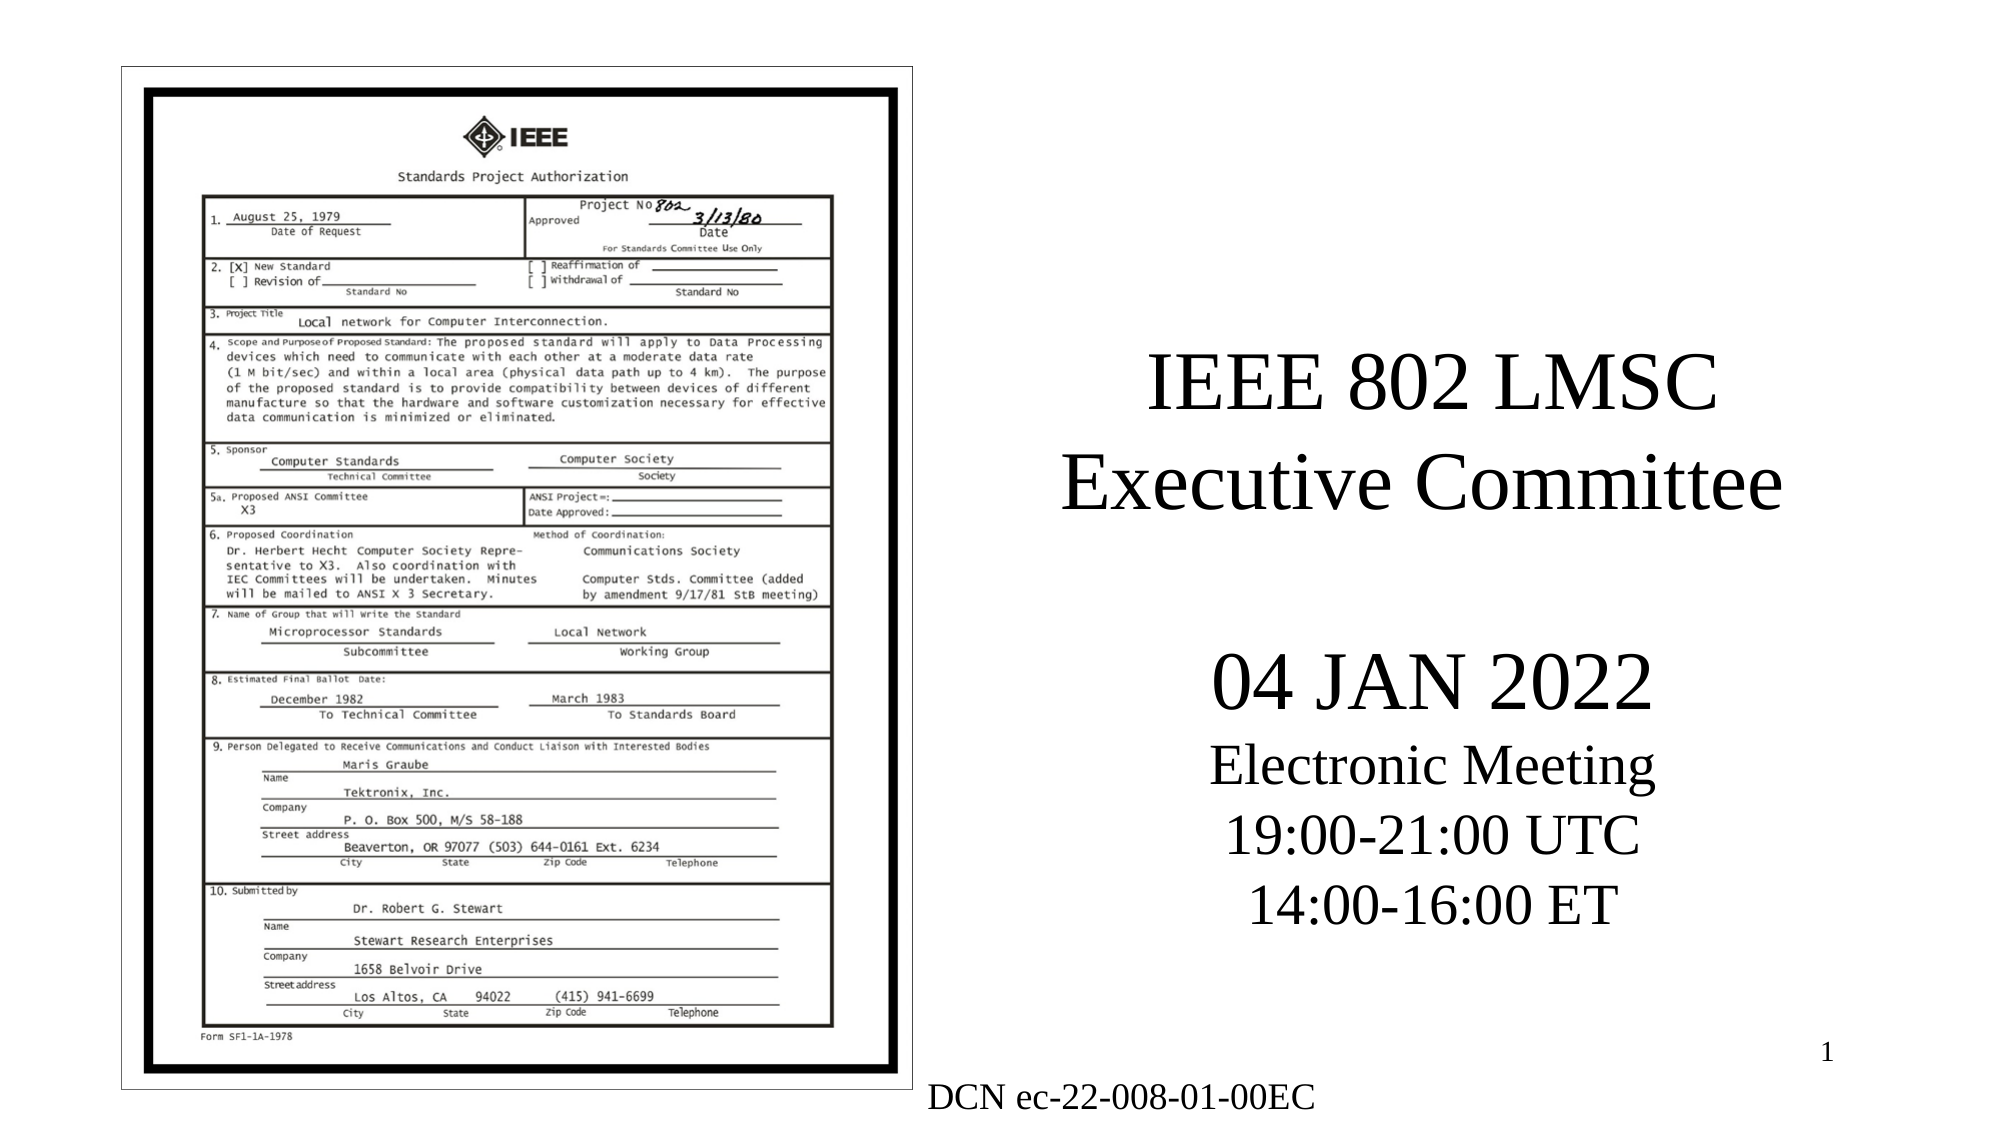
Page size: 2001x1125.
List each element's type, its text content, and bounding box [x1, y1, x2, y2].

slide_number 1 [1433, 1024, 1851, 1101]
picture [121, 66, 913, 1090]
title IEEE 802 LMSC Executive Committee 04 JAN 2022 Electronic Meeting 19:00-21:00 UTC 14:00-16:00 ET [999, 637, 1867, 826]
text_box DCN ec-22-008-01-00EC [912, 1064, 1780, 1125]
